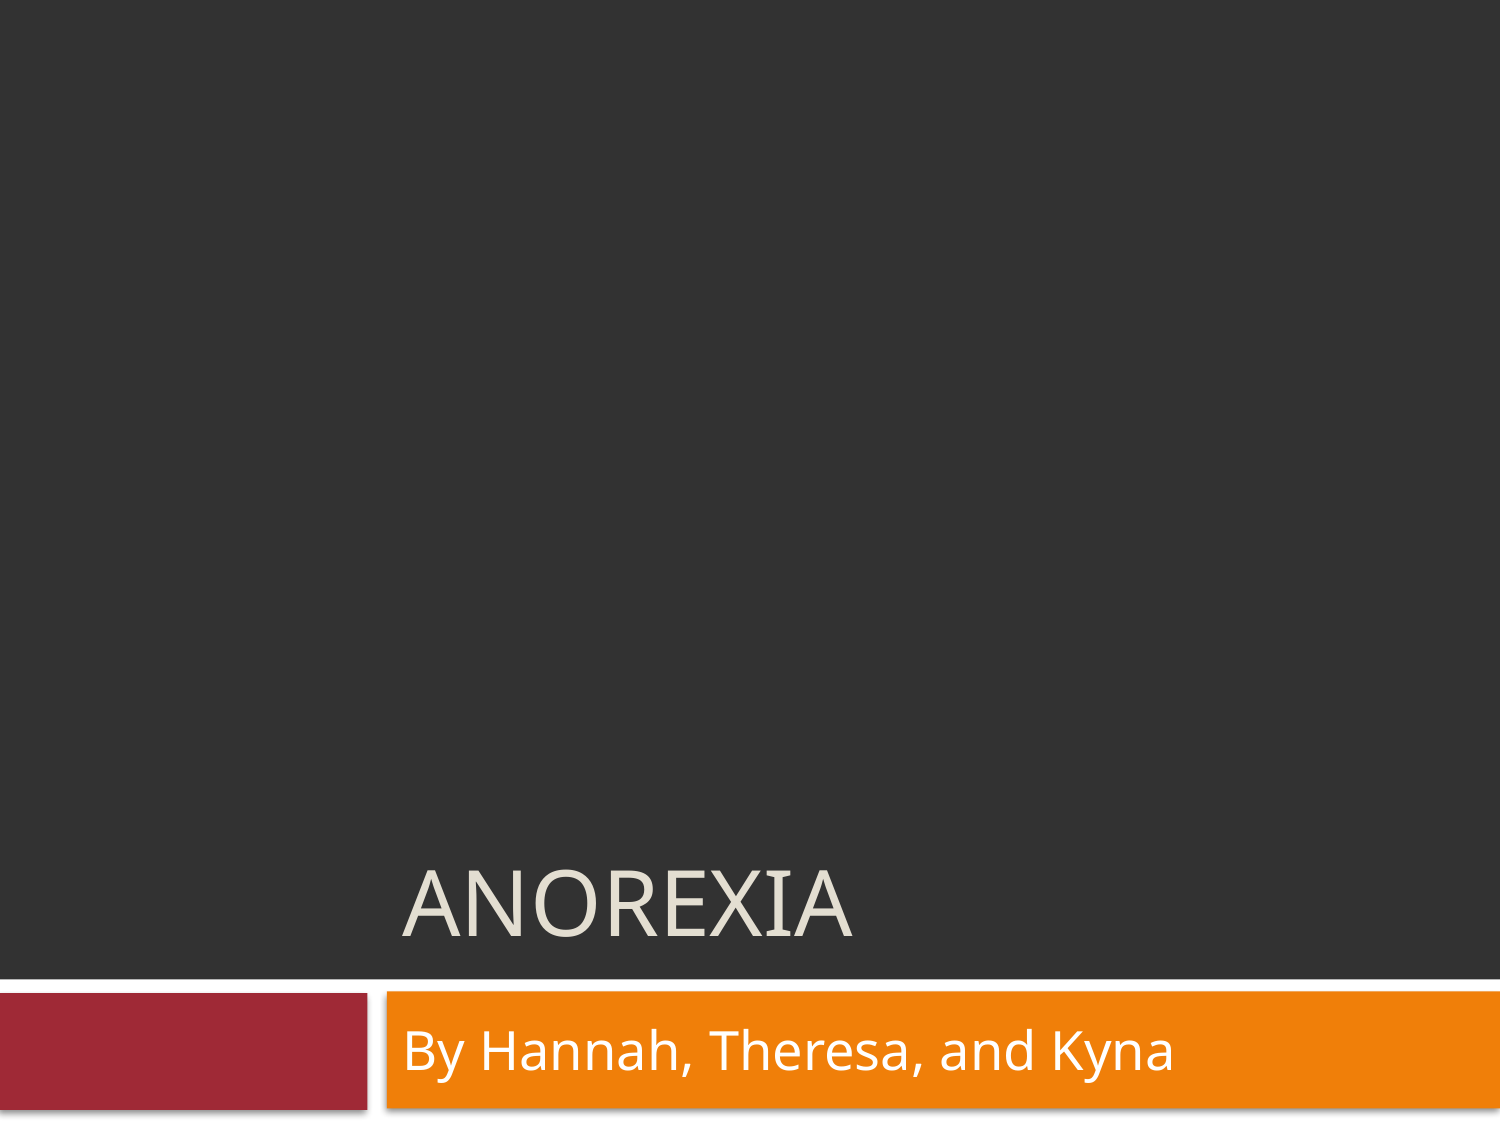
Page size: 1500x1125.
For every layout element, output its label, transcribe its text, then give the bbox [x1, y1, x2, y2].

subtitle By Hannah, Theresa, and Kyna [387, 992, 1488, 1105]
title Anorexia [387, 662, 1450, 963]
